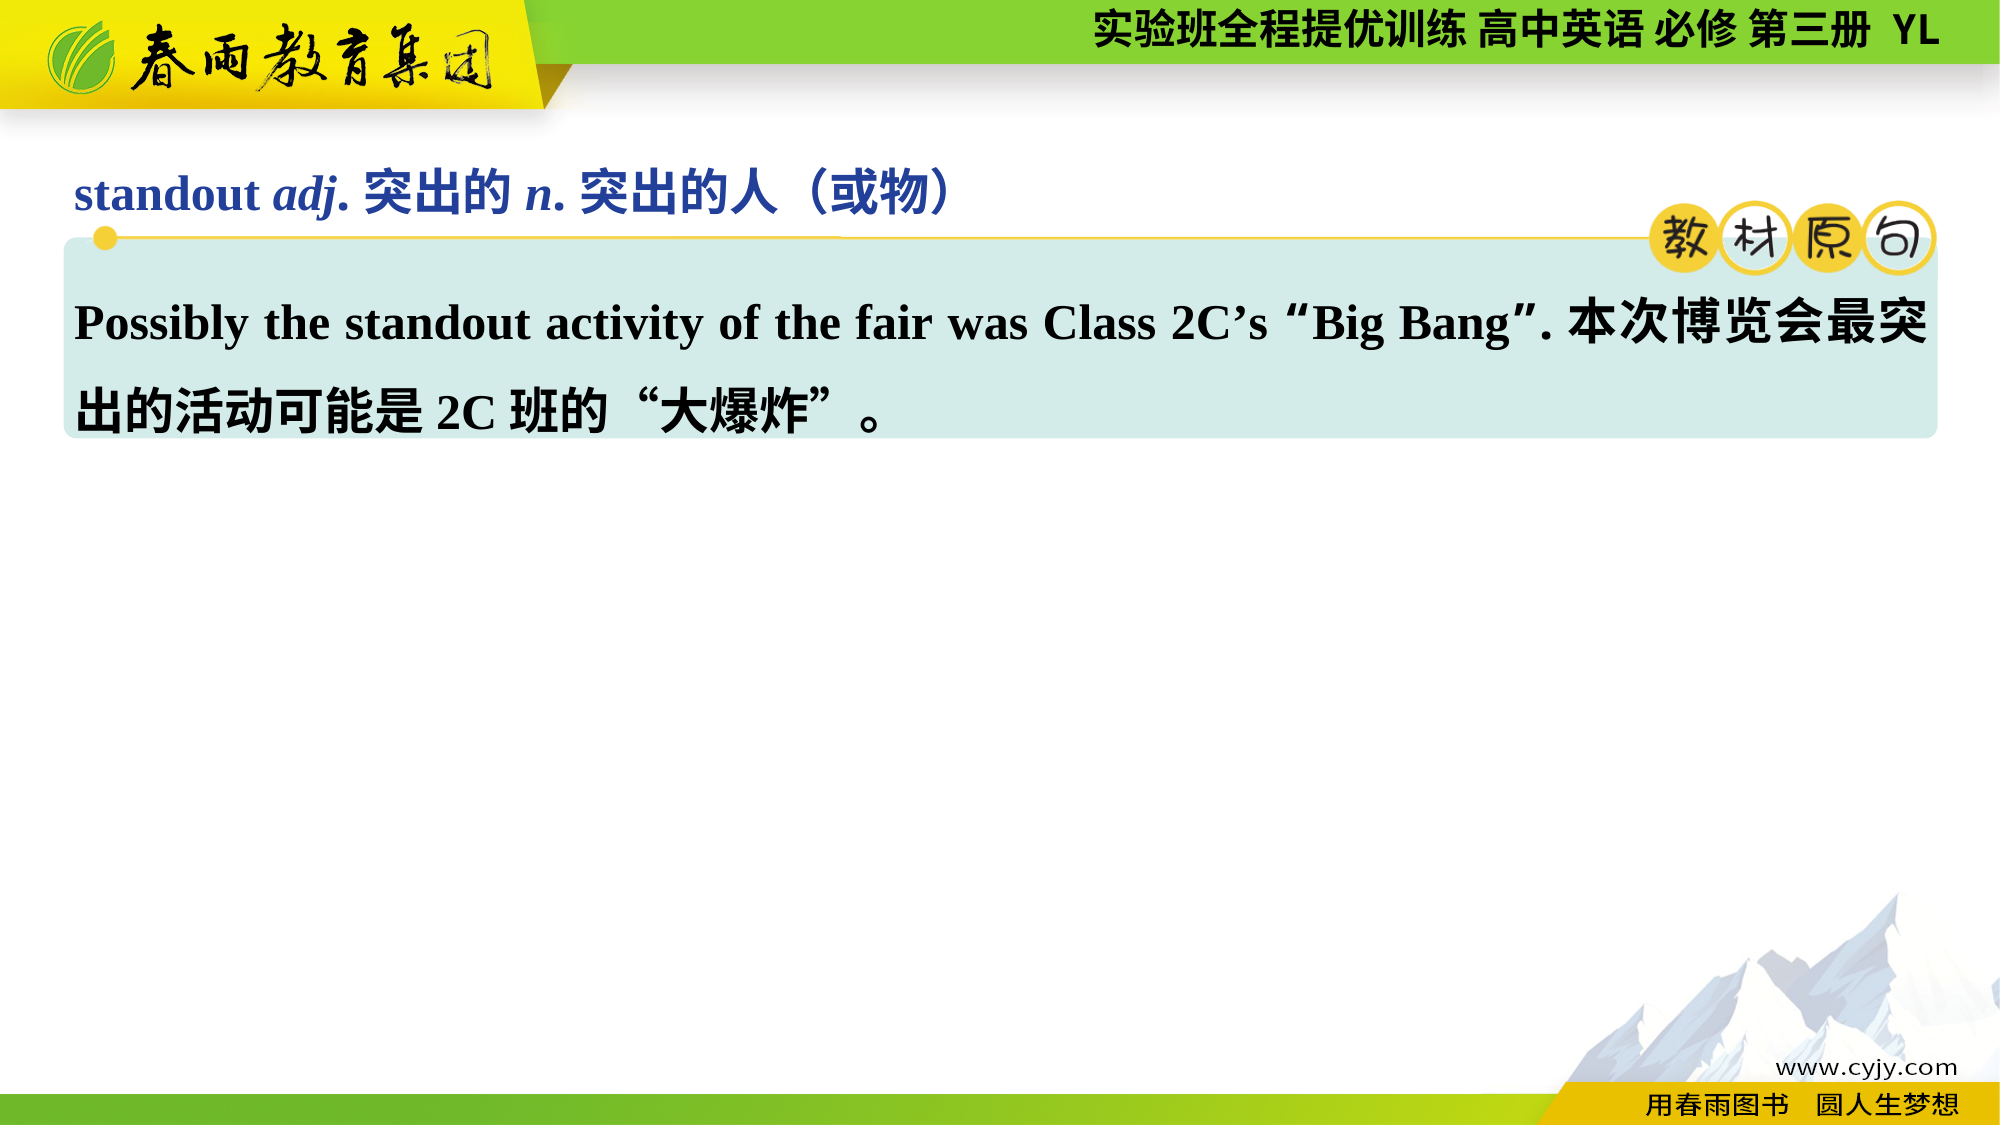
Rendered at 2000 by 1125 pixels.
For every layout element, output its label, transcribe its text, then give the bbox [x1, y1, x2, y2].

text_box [87, 191, 1938, 278]
picture [0, 0, 2000, 1125]
list standout adj.突出的n.突出的人（或物） Possibly the standout activity of the fair was Class 2C’s “Big Bang”.本次博览会最突出的活动可能是2C班的“大爆炸”。 [59, 122, 1944, 439]
